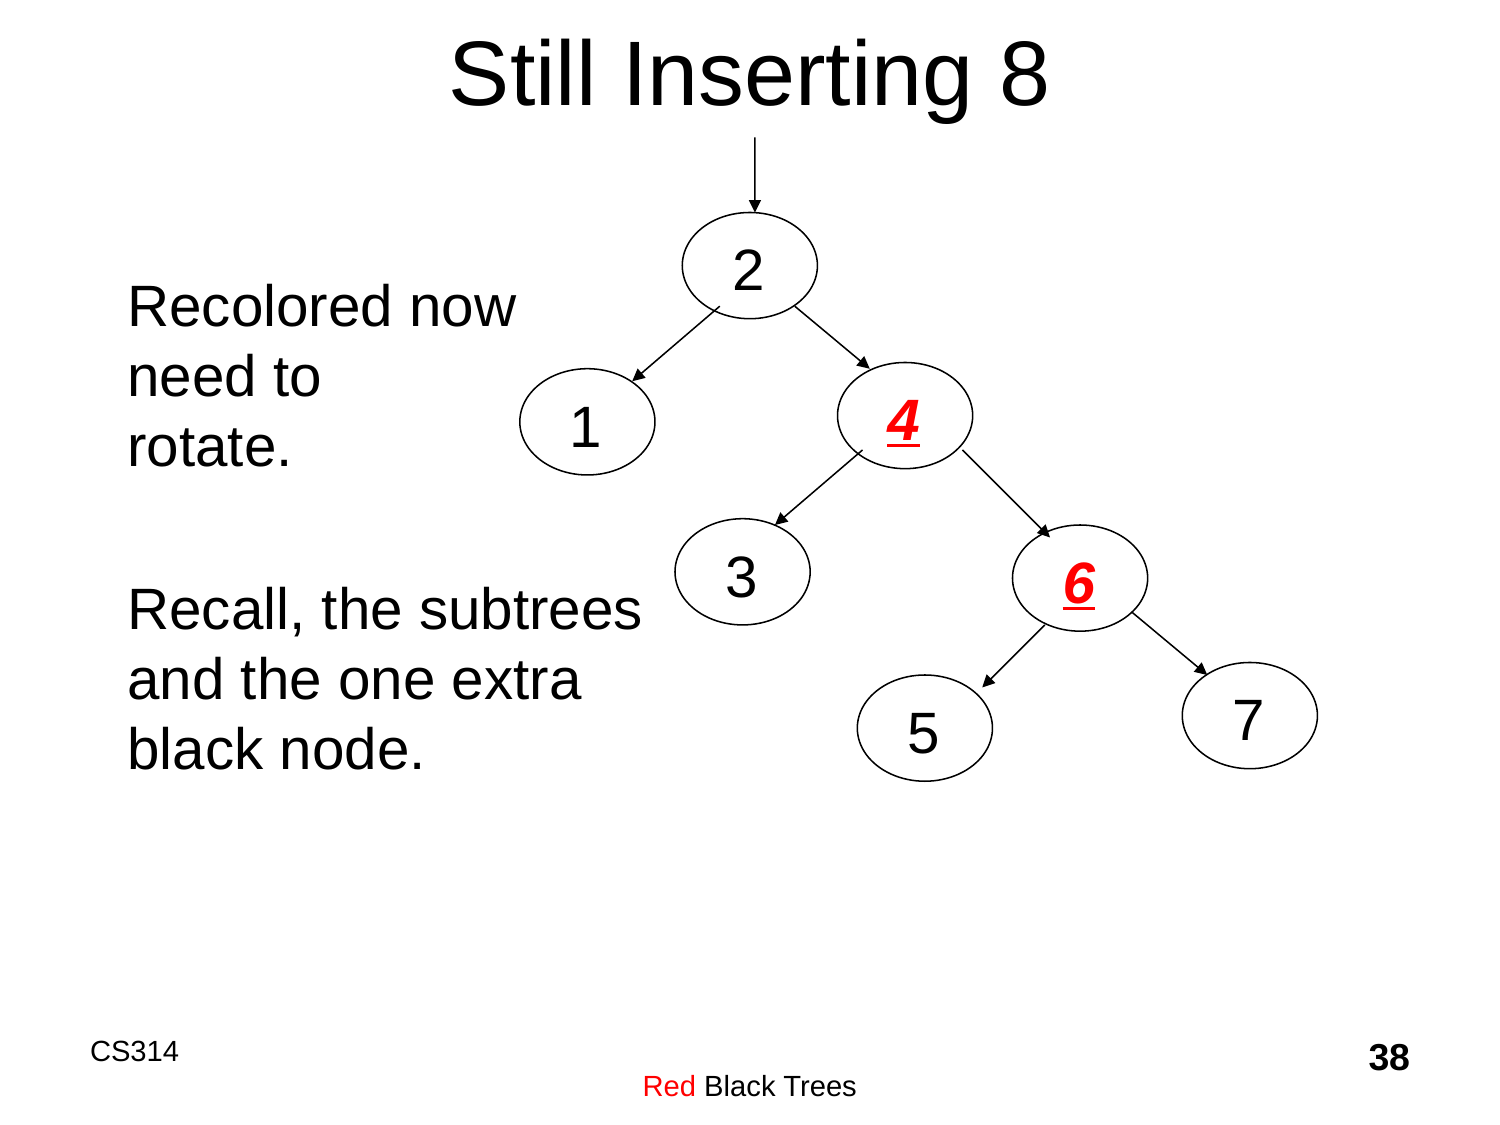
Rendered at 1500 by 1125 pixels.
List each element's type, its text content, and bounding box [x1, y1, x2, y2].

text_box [857, 674, 993, 782]
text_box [681, 212, 818, 319]
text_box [674, 518, 811, 626]
text_box [818, 325, 866, 360]
text_box [748, 137, 762, 210]
slide_number 38 [1112, 1024, 1426, 1101]
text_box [1182, 662, 1318, 769]
slide_number CS314 [74, 1024, 451, 1101]
footer Red Black Trees [462, 1024, 1038, 1101]
text_box [778, 474, 835, 517]
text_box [519, 368, 656, 476]
title Still Inserting 8 [112, 0, 1388, 163]
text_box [837, 362, 973, 469]
text_box Recolored now need to rotate. Recall, the subtrees and the one extra black node. [112, 260, 659, 789]
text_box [1012, 524, 1148, 632]
